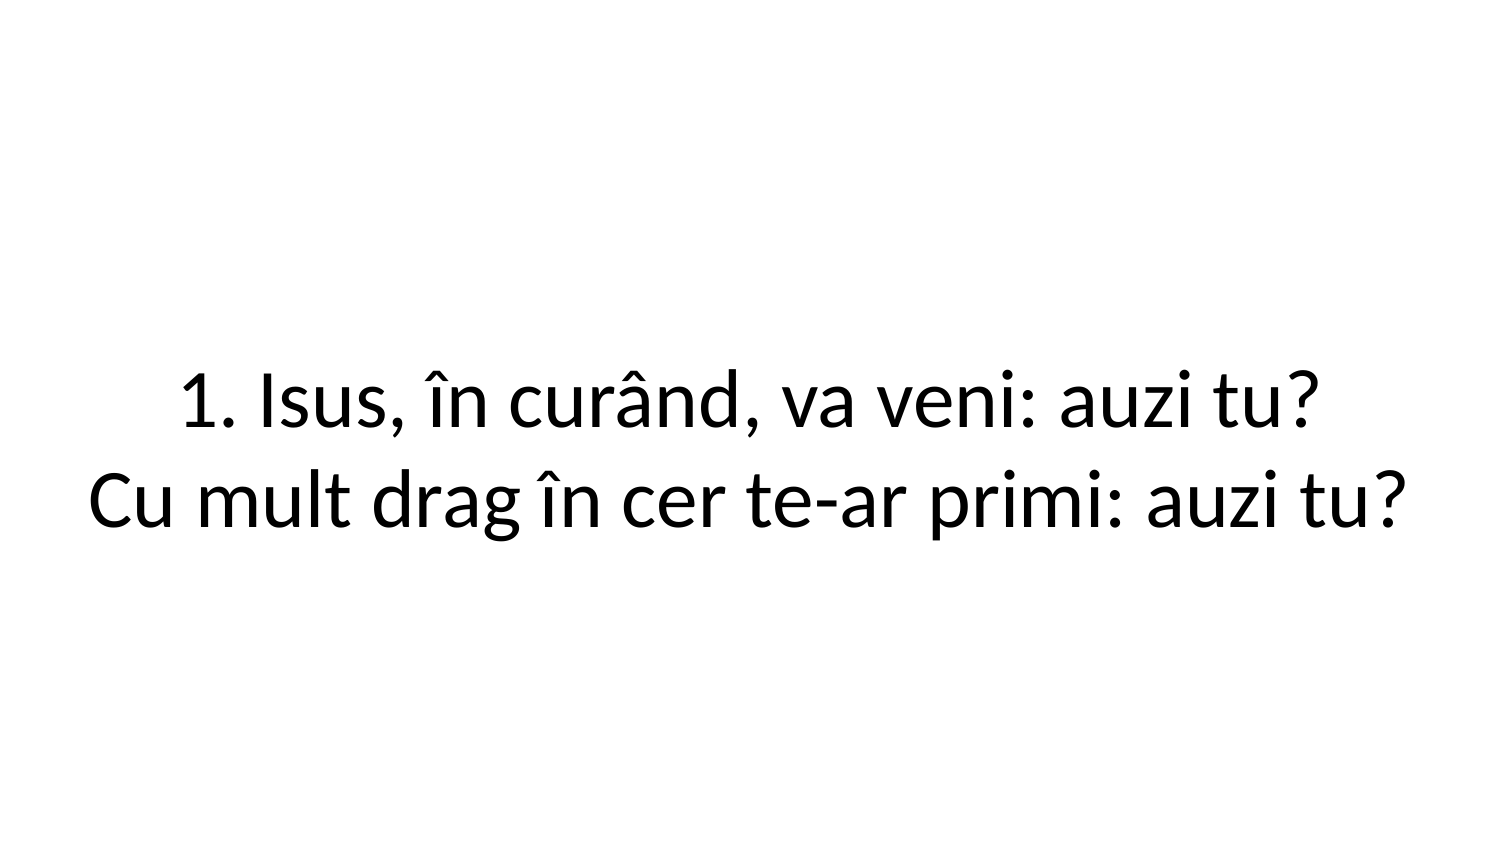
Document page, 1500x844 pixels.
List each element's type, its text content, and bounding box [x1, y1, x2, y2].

text_box 1. Isus, în curând, va veni: auzi tu? Cu mult drag în cer te-ar primi: auzi tu? [73, 292, 1427, 552]
